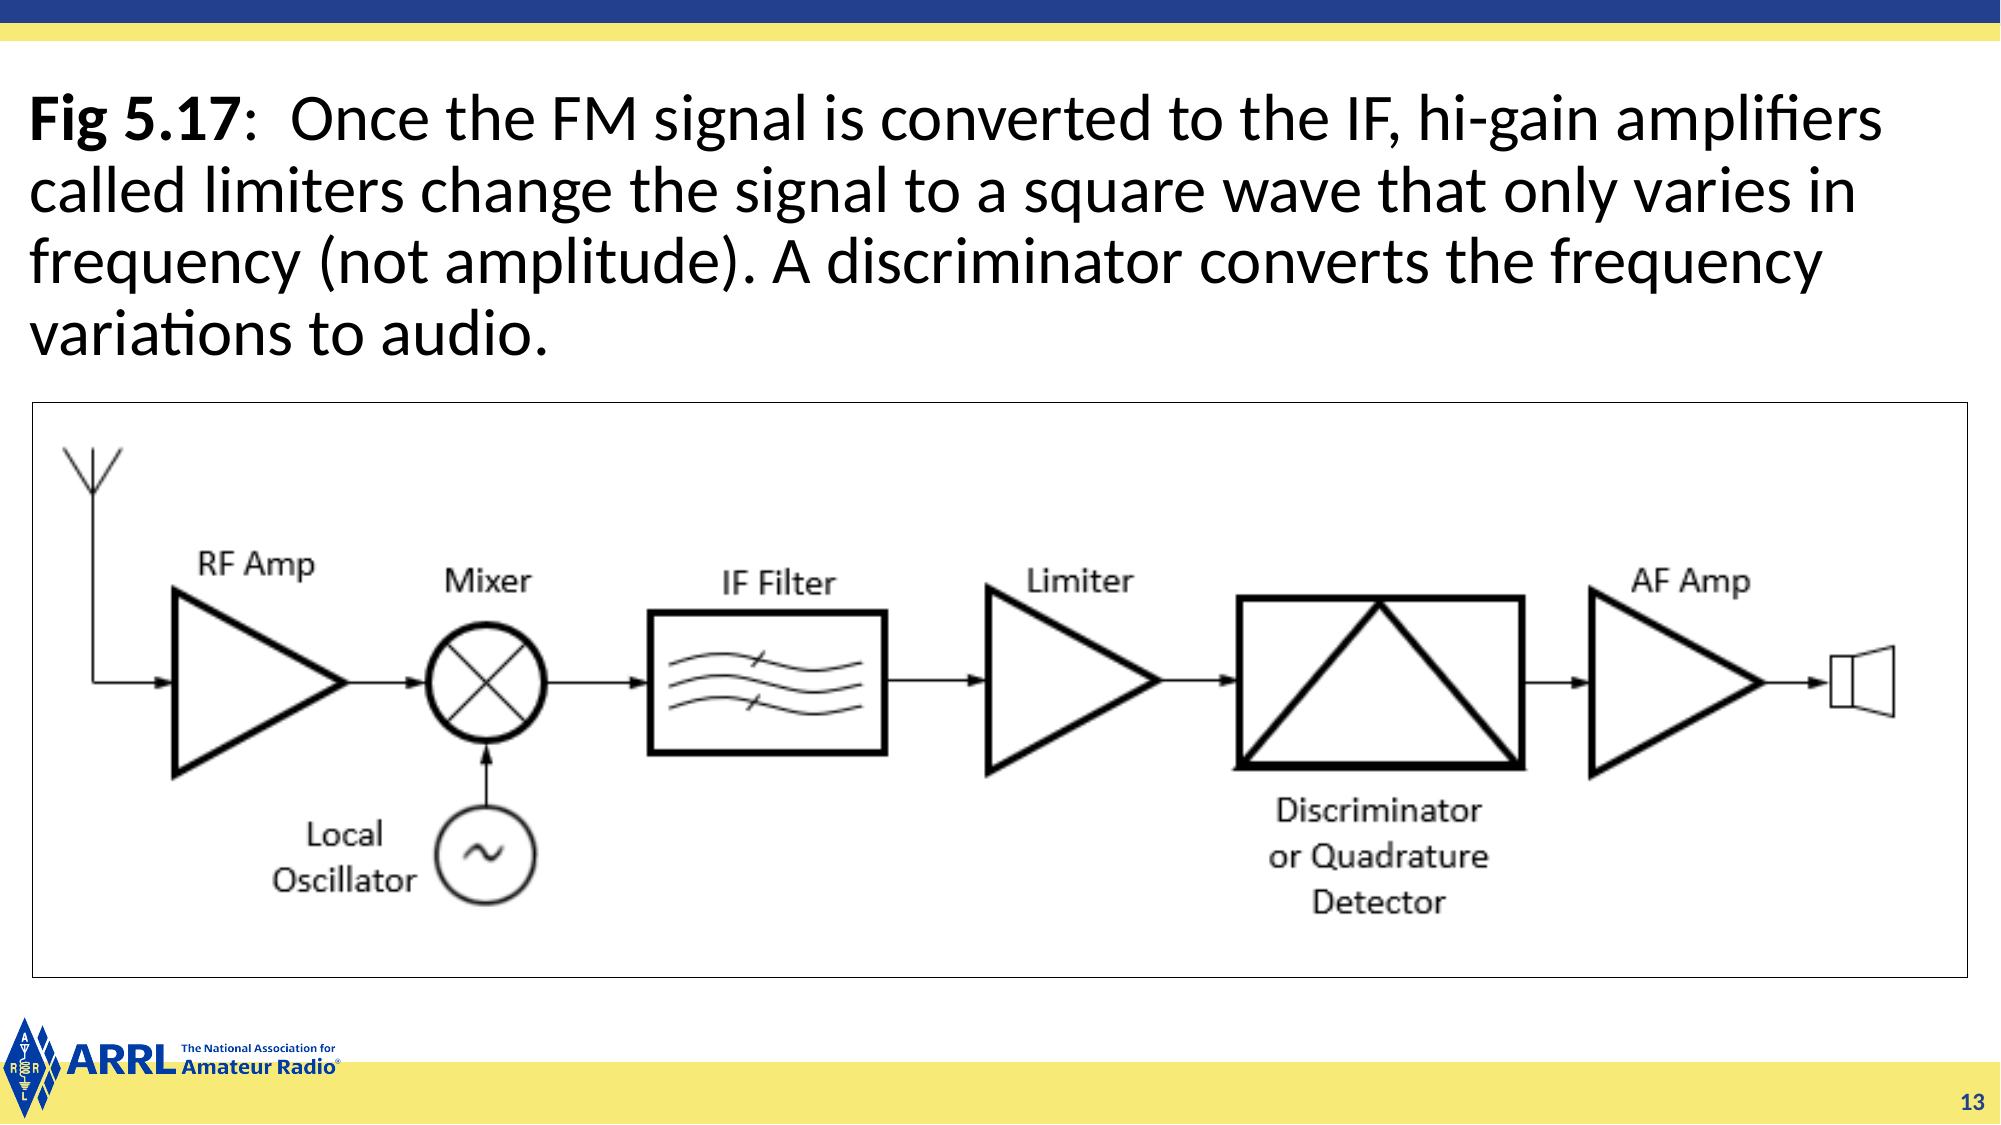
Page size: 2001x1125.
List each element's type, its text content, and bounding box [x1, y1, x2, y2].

picture [32, 402, 1968, 977]
picture [1, 1015, 342, 1121]
title Fig 5.17: Once the FM signal is converted to the IF, hi-gain amplifiers called limiters change the signal to a square wave that only varies in frequency (not amplitude). A discriminator converts the frequency variations to audio. [14, 88, 1927, 365]
